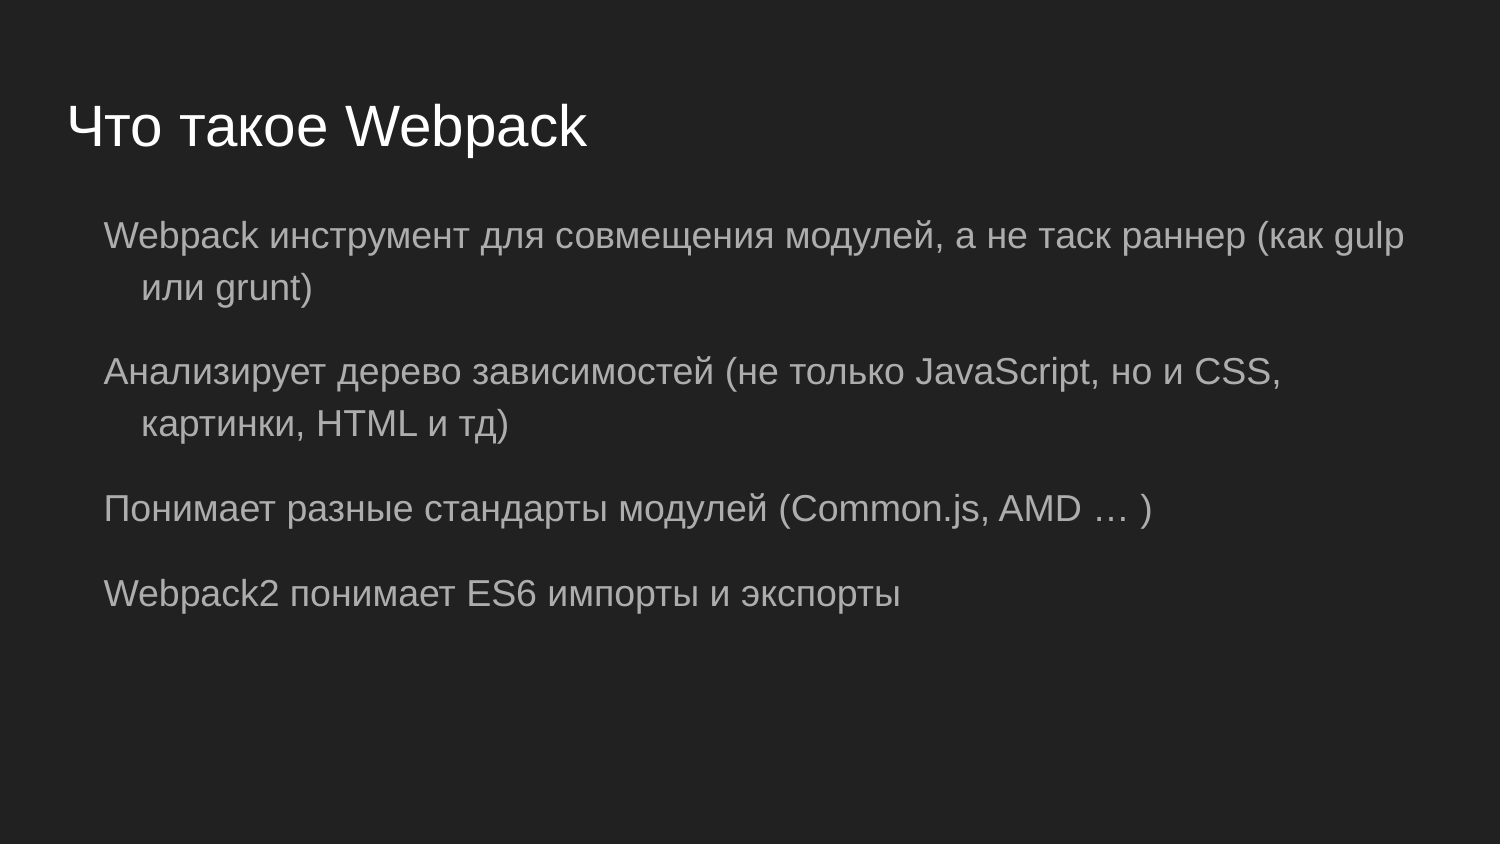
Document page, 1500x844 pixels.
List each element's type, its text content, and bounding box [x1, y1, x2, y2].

title Что такое Webpack [51, 72, 1449, 167]
list Webpack инструмент для совмещения модулей, а не таск раннер (как gulp или grunt) Анализирует дерево зависимостей (не только JavaScript, но и CSS, картинки, HTML и тд) Понимает разные стандарты модулей (Common.js, AMD … ) Webpack2 понимает ES6 импорты и экспорты [51, 189, 1449, 750]
